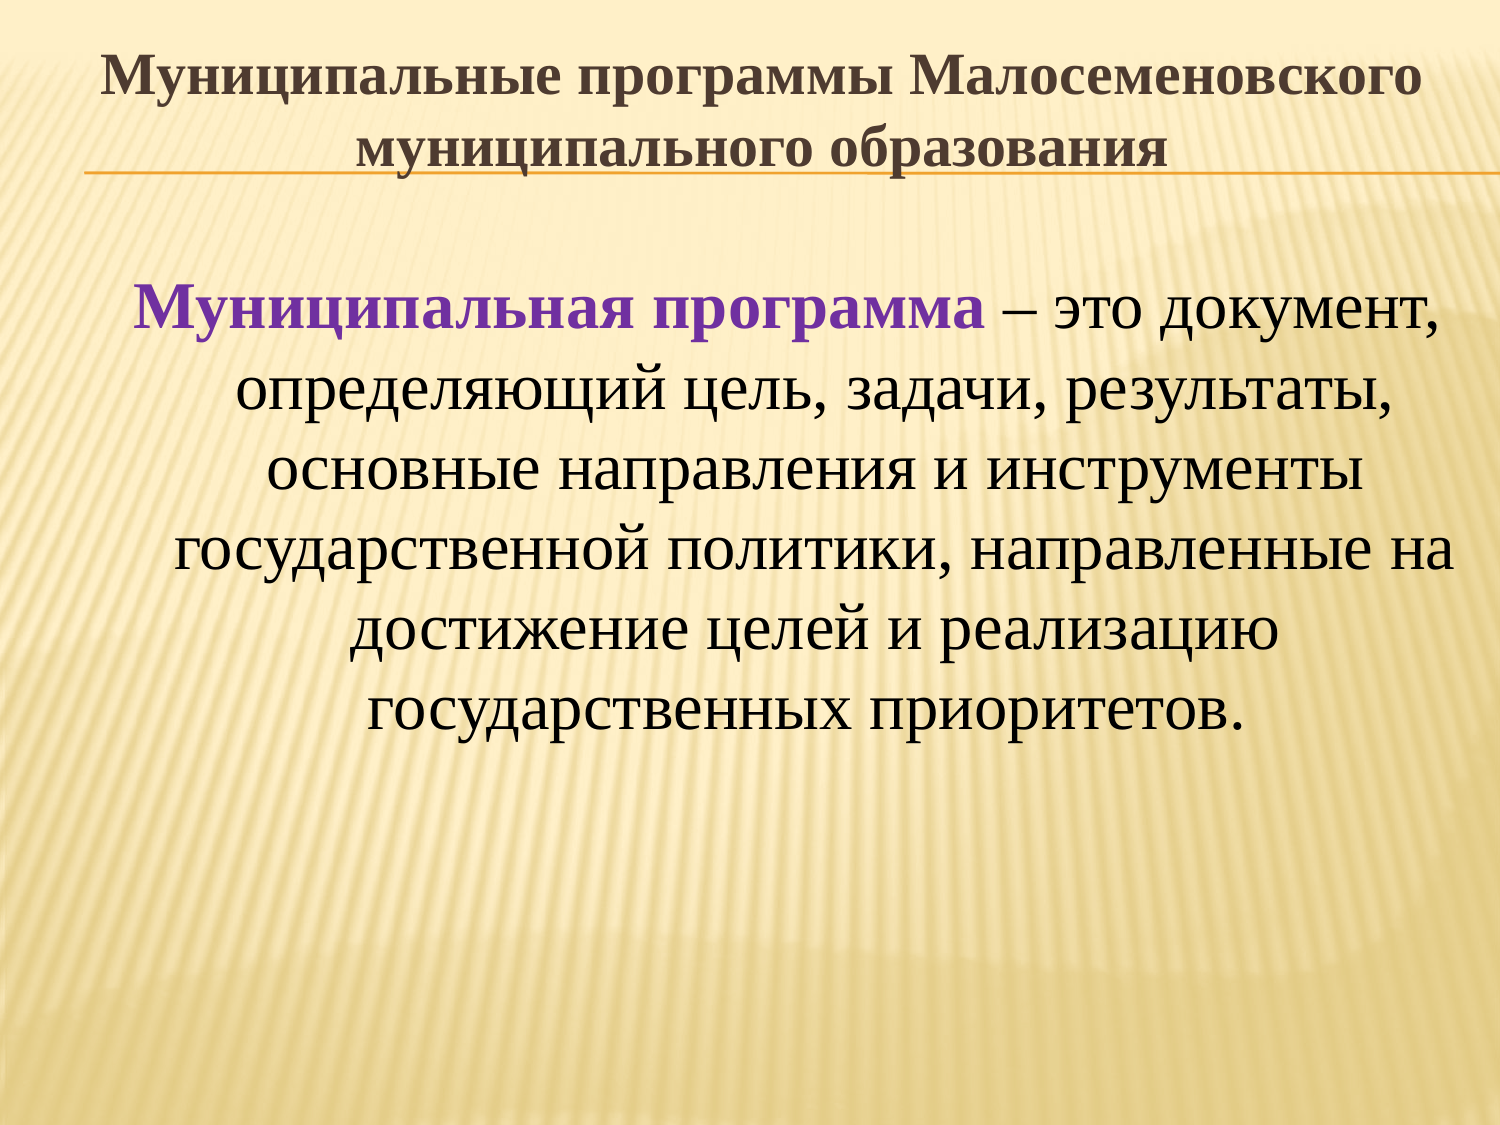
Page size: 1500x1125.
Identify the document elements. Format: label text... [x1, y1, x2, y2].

list Муниципальная программа – это документ, определяющий цель, задачи, результаты, основные направления и инструменты государственной политики, направленные на достижение целей и реализацию государственных приоритетов. [75, 254, 1500, 1067]
title Муниципальные программы Малосеменовского муниципального образования [50, 0, 1475, 213]
